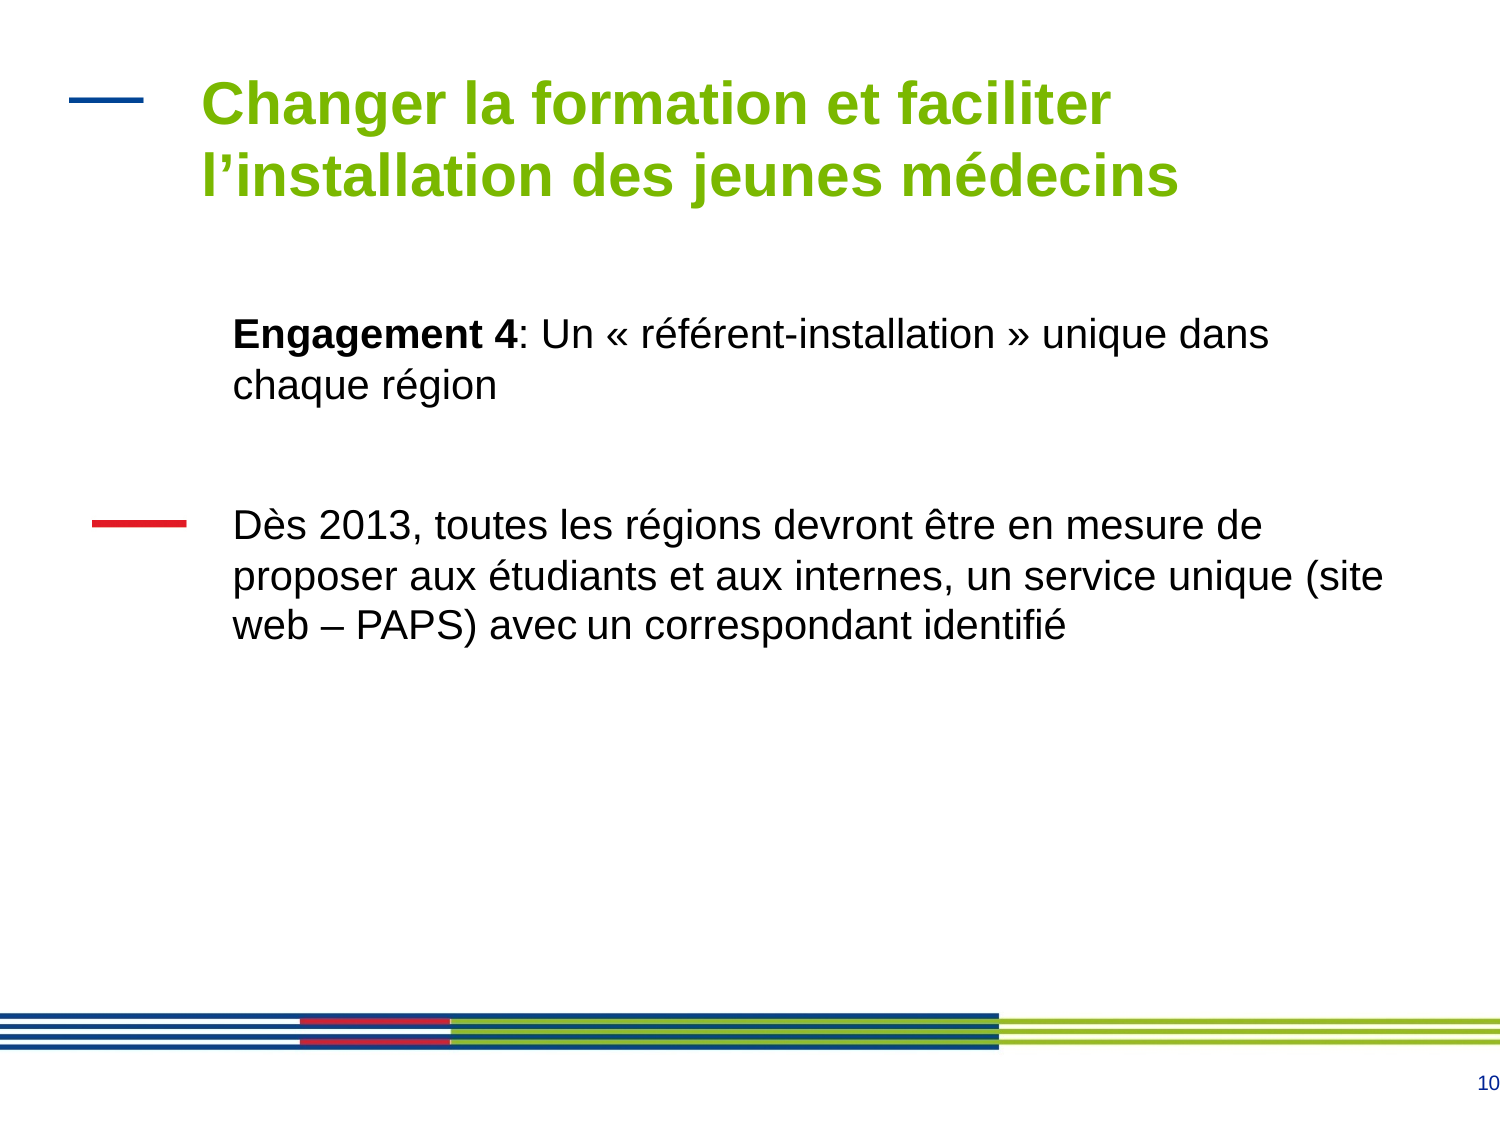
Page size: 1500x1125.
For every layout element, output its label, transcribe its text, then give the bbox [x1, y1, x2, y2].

list Engagement 4: Un « référent-installation » unique dans chaque région Dès 2013, toutes les régions devront être en mesure de proposer aux étudiants et aux internes, un service unique (site web – PAPS) avec un correspondant identifié [76, 290, 1406, 863]
title Changer la formation et faciliter l’installation des jeunes médecins [52, 42, 1459, 231]
picture [68, 93, 144, 107]
picture [91, 515, 187, 532]
picture [0, 999, 1500, 1063]
